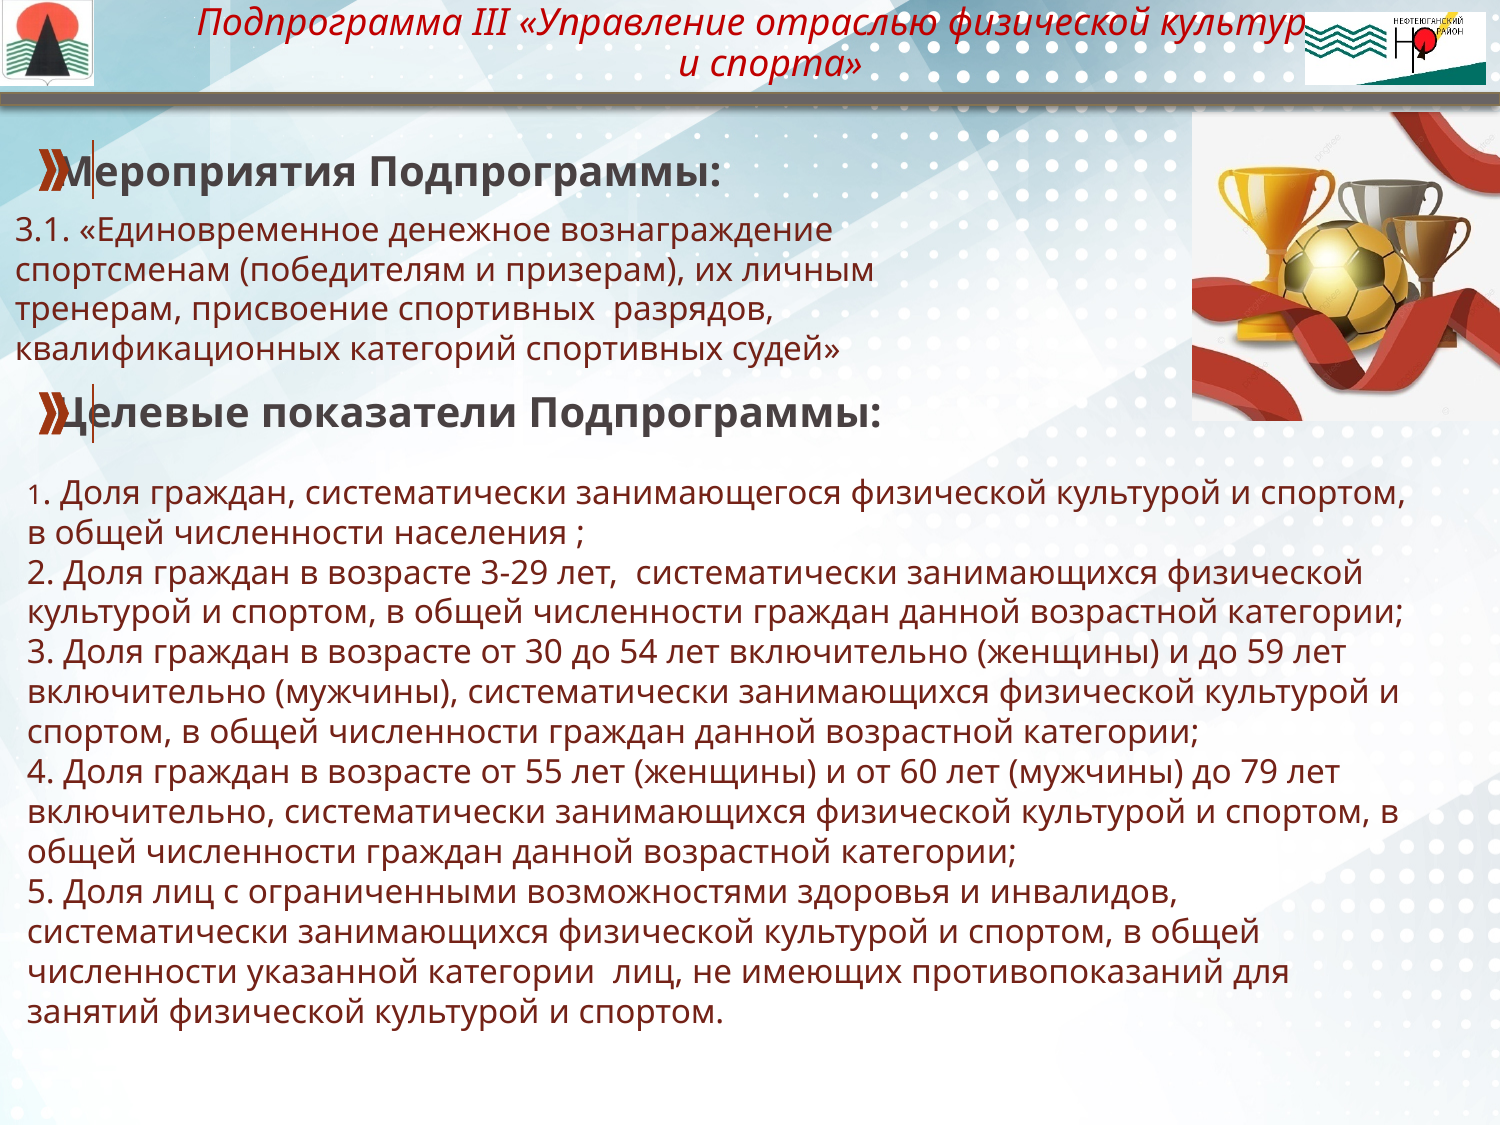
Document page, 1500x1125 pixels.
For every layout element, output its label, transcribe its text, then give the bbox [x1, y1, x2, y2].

text_box 3.1. «Единовременное денежное вознаграждение спортсменам (победителям и призерам), их личным тренерам, присвоение спортивных разрядов, квалификационных категорий спортивных судей» [0, 200, 1060, 375]
text_box 1. Доля граждан, систематически занимающегося физической культурой и спортом, в общей численности населения ; 2. Доля граждан в возрасте 3-29 лет, систематически занимающихся физической культурой и спортом, в общей численности граждан данной возрастной категории; 3. Доля граждан в возрасте от 30 до 54 лет включительно (женщины) и до 59 лет включительно (мужчины), систематически занимающихся физической культурой и спортом, в общей численности граждан данной возрастной категории; 4. Доля граждан в возрасте от 55 лет (женщины) и от 60 лет (мужчины) до 79 лет включительно, систематически занимающихся физической культурой и спортом, в общей численности граждан данной возрастной категории; 5. Доля лиц с ограниченными возможностями здоровья и инвалидов, систематически занимающихся физической культурой и спортом, в общей численности указанной категории лиц, не имеющих противопоказаний для занятий физической культурой и спортом. [12, 463, 1440, 1038]
text_box Подпрограмма III «Управление отраслью физической культуры и спорта» [106, 0, 1435, 91]
picture [0, 0, 106, 92]
text_box Целевые показатели Подпрограммы: [39, 378, 898, 443]
picture [0, 106, 1500, 1125]
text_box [38, 139, 94, 200]
picture [1304, 0, 1500, 92]
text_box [38, 383, 94, 443]
text_box Мероприятия Подпрограммы: [40, 136, 737, 200]
text_box [0, 92, 1500, 106]
